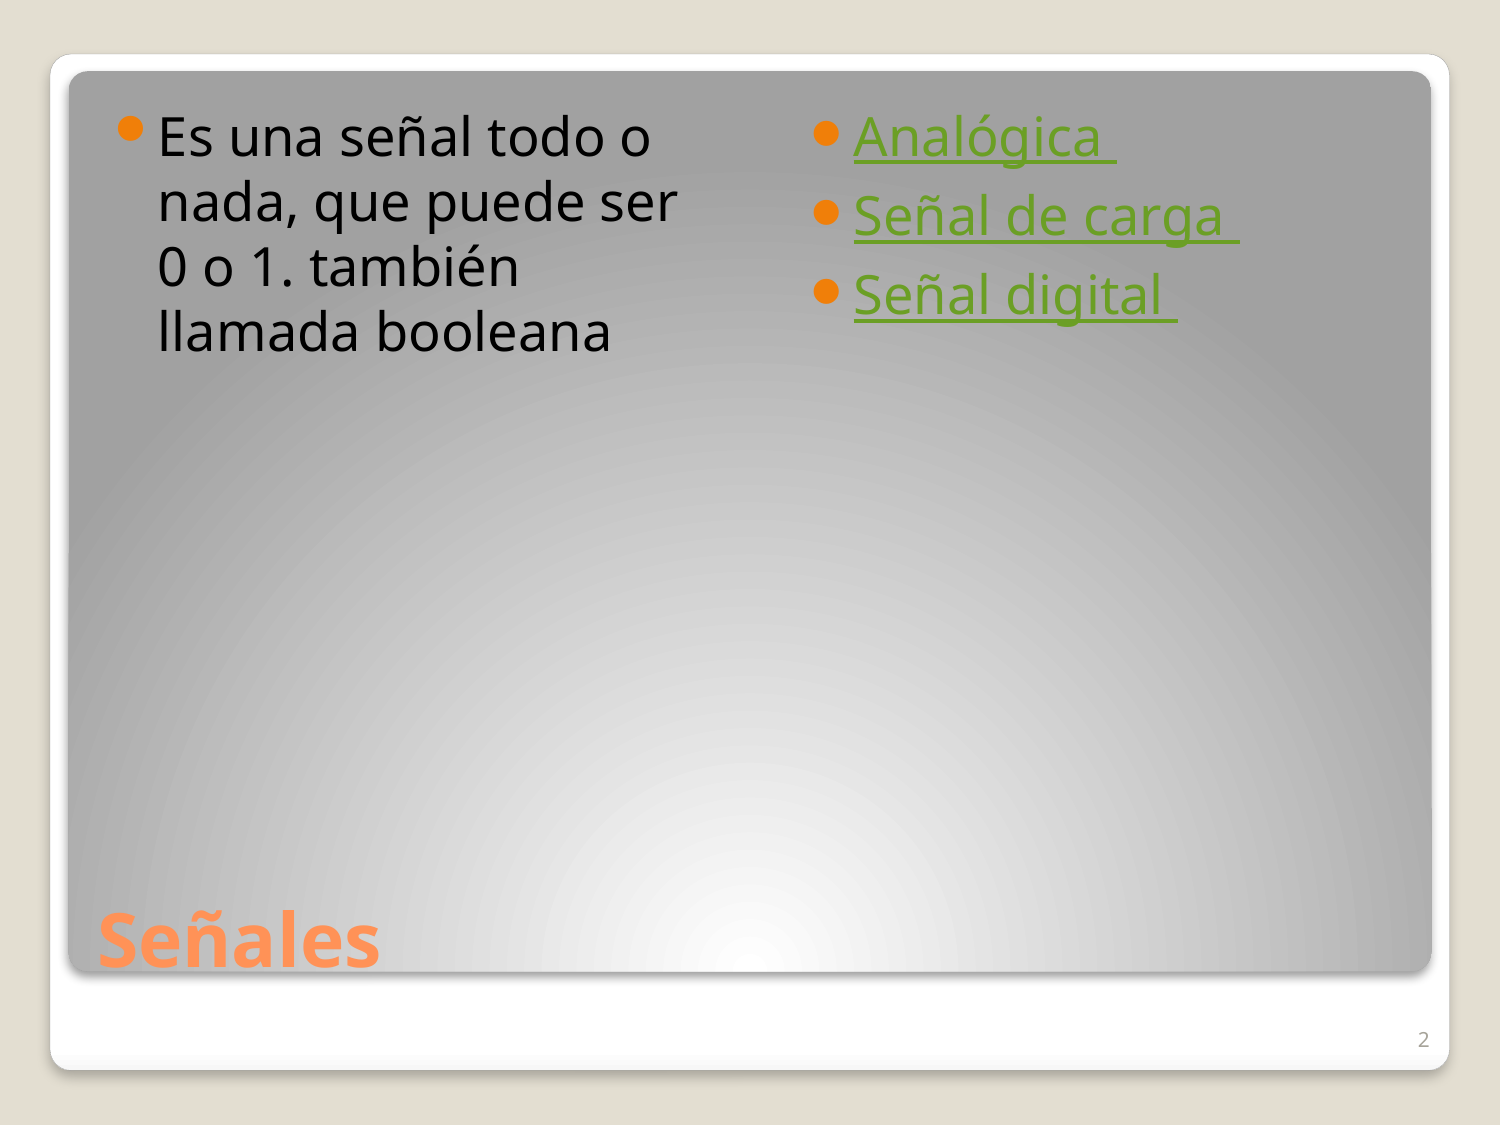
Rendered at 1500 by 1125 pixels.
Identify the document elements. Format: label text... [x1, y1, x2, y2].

slide_number 2 [1369, 1002, 1445, 1063]
title Señales [82, 817, 1425, 991]
list Es una señal todo o nada, que puede ser 0 o 1. también llamada booleana [84, 86, 730, 807]
list Analógica Señal de carga Señal digital [780, 86, 1426, 807]
